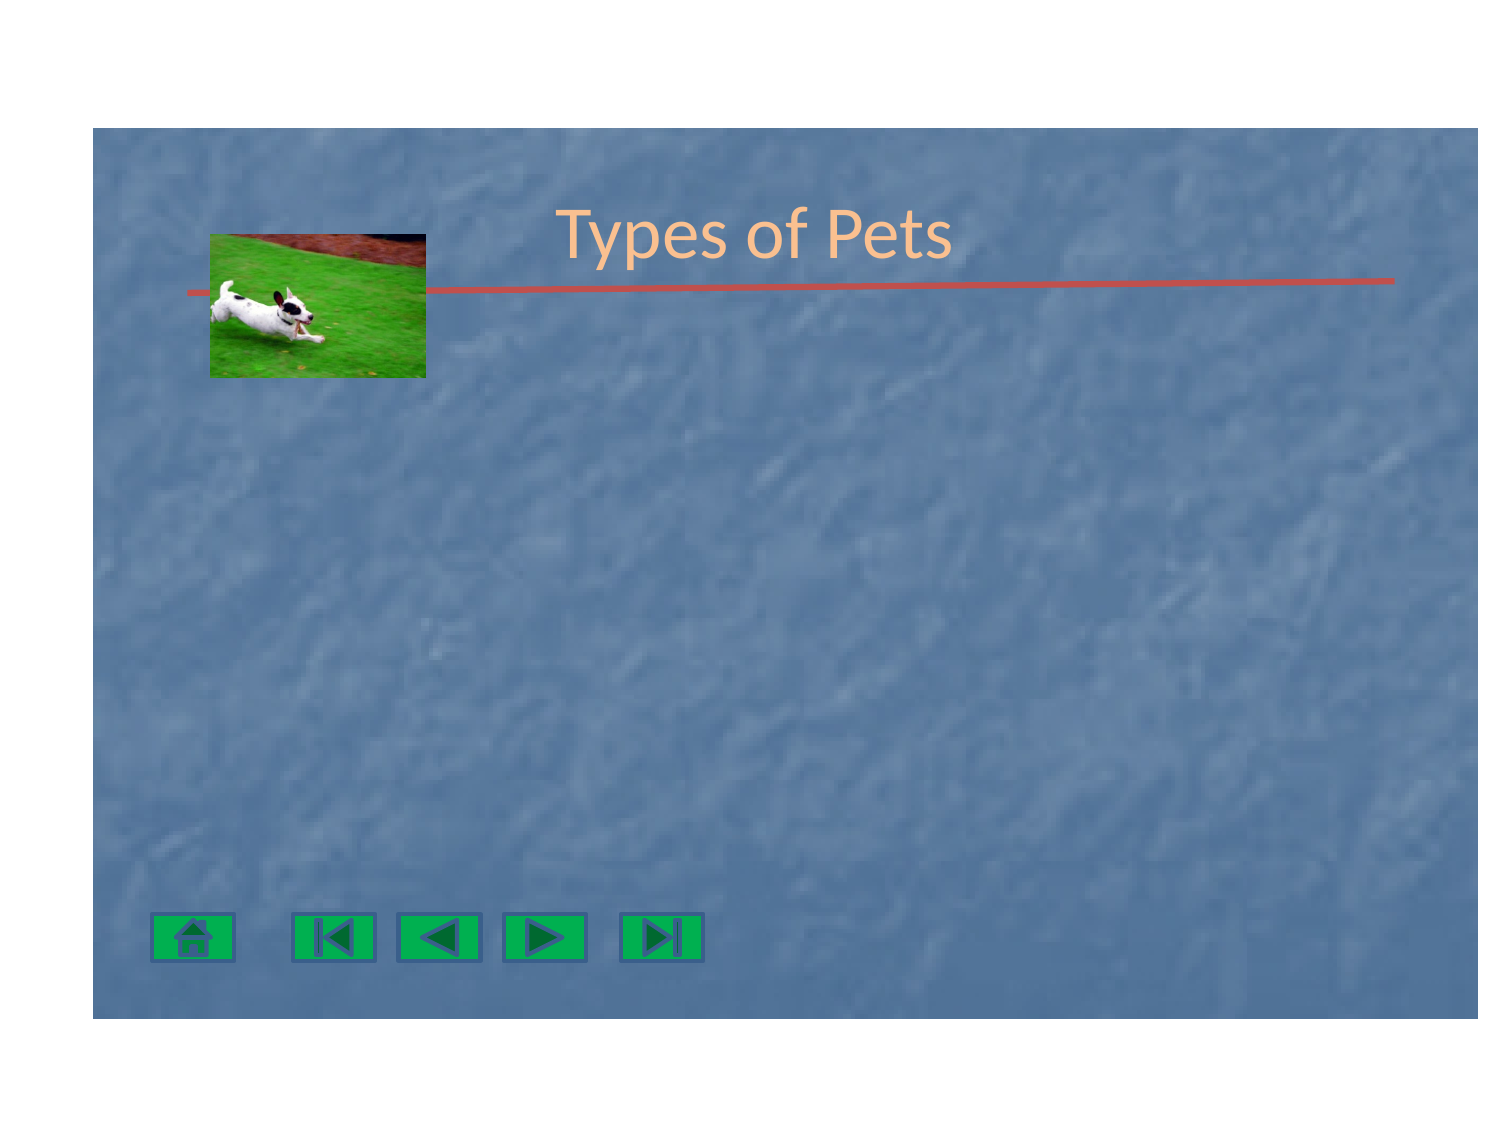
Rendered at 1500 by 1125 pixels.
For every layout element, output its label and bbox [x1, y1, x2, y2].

picture [93, 128, 1478, 1019]
